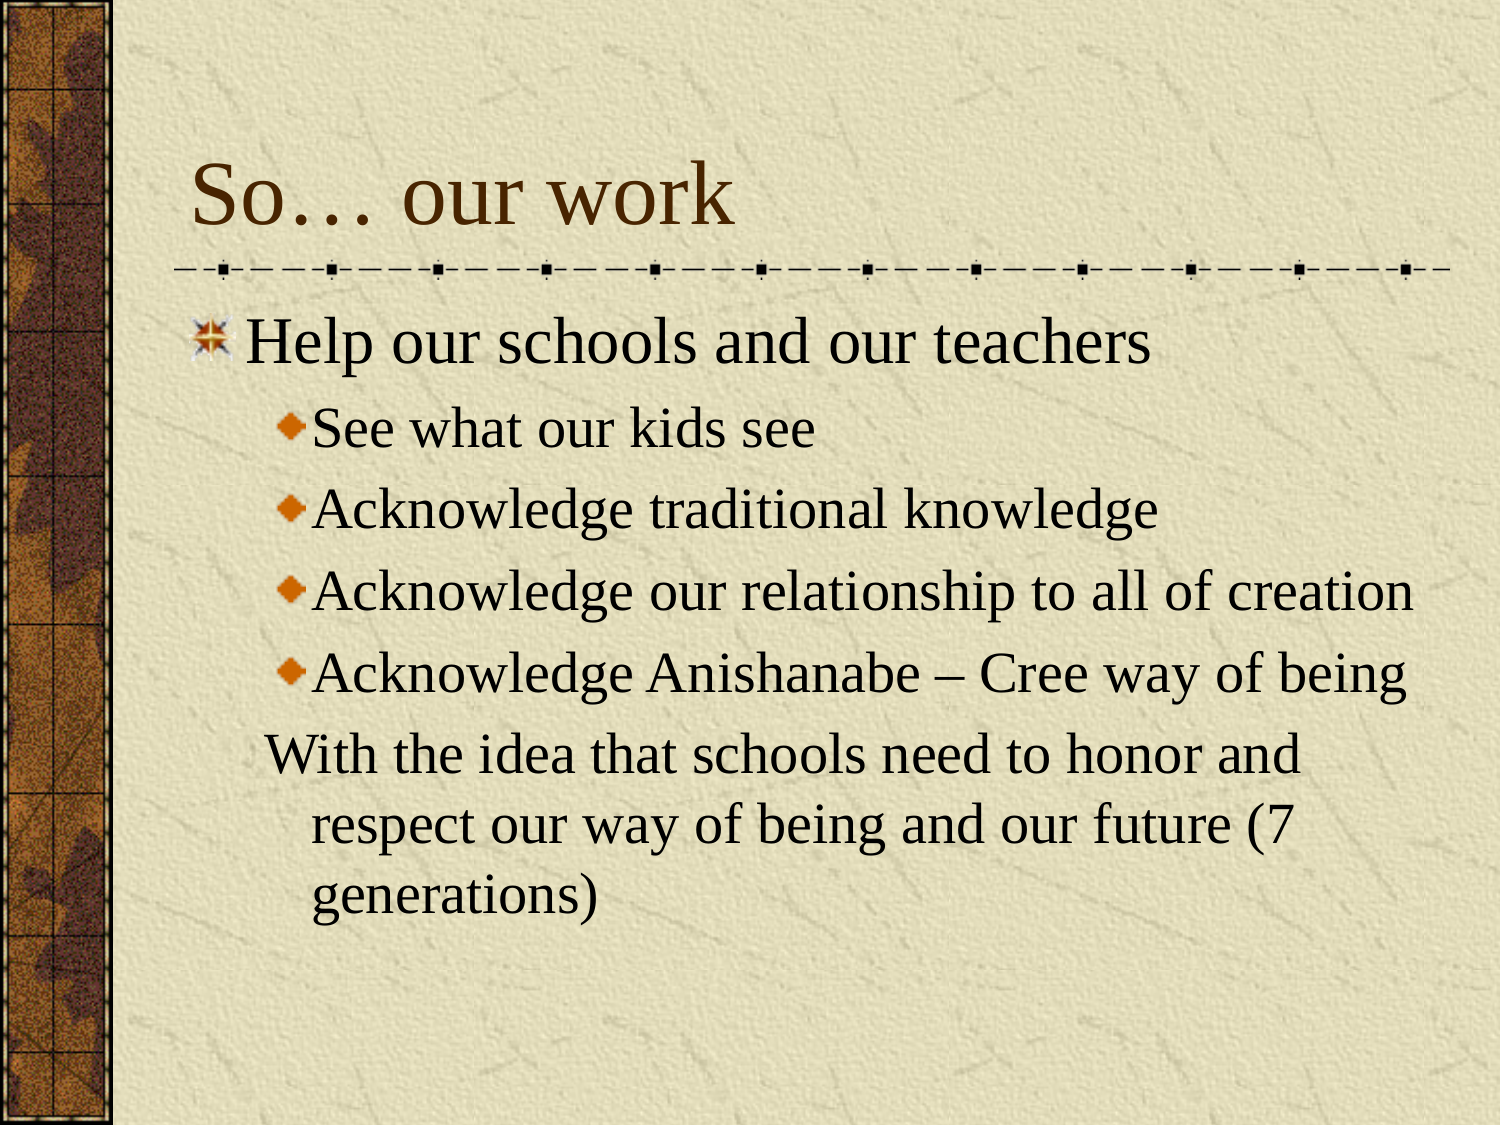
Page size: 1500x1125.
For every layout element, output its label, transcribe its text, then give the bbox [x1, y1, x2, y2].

list Help our schools and our teachers See what our kids see Acknowledge traditional knowledge Acknowledge our relationship to all of creation Acknowledge Anishanabe – Cree way of being With the idea that schools need to honor and respect our way of being and our future (7 generations) [173, 289, 1449, 965]
title So… our work [174, 62, 1451, 251]
picture [0, 0, 1500, 1125]
